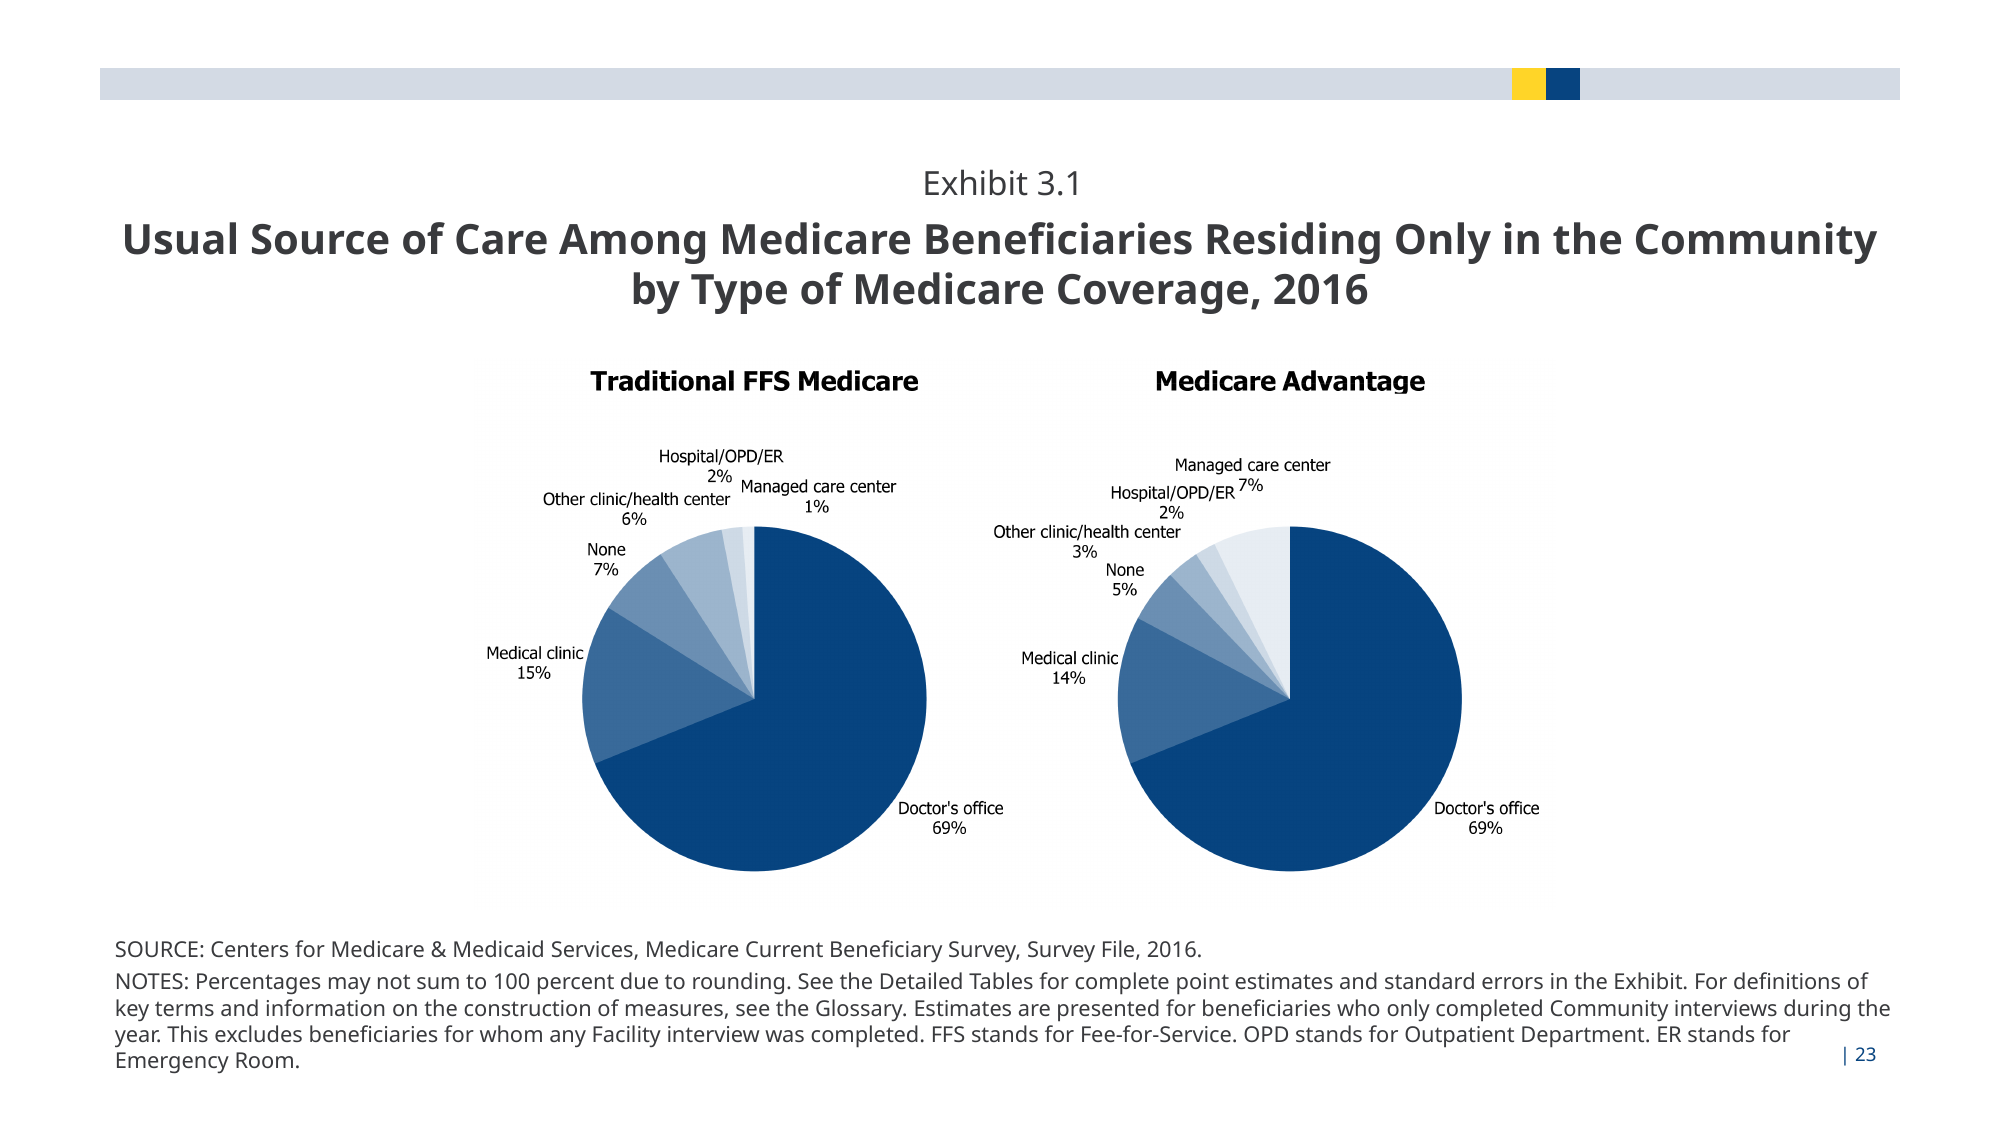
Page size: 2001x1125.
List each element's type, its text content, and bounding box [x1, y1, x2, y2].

list SOURCE: Centers for Medicare & Medicaid Services, Medicare Current Beneficiary Survey, Survey File, 2016. NOTES: Percentages may not sum to 100 percent due to rounding. See the Detailed Tables for complete point estimates and standard errors in the Exhibit. For definitions of key terms and information on the construction of measures, see the Glossary. Estimates are presented for beneficiaries who only completed Community interviews during the year. This excludes beneficiaries for whom any Facility interview was completed. FFS stands for Fee-for-Service. OPD stands for Outpatient Department. ER stands for Emergency Room. [99, 928, 1900, 988]
list Usual Source of Care Among Medicare Beneficiaries Residing Only in the Community by Type of Medicare Coverage, 2016 [99, 213, 1900, 300]
picture [474, 358, 1556, 910]
title Exhibit 3.1 [99, 154, 1900, 213]
